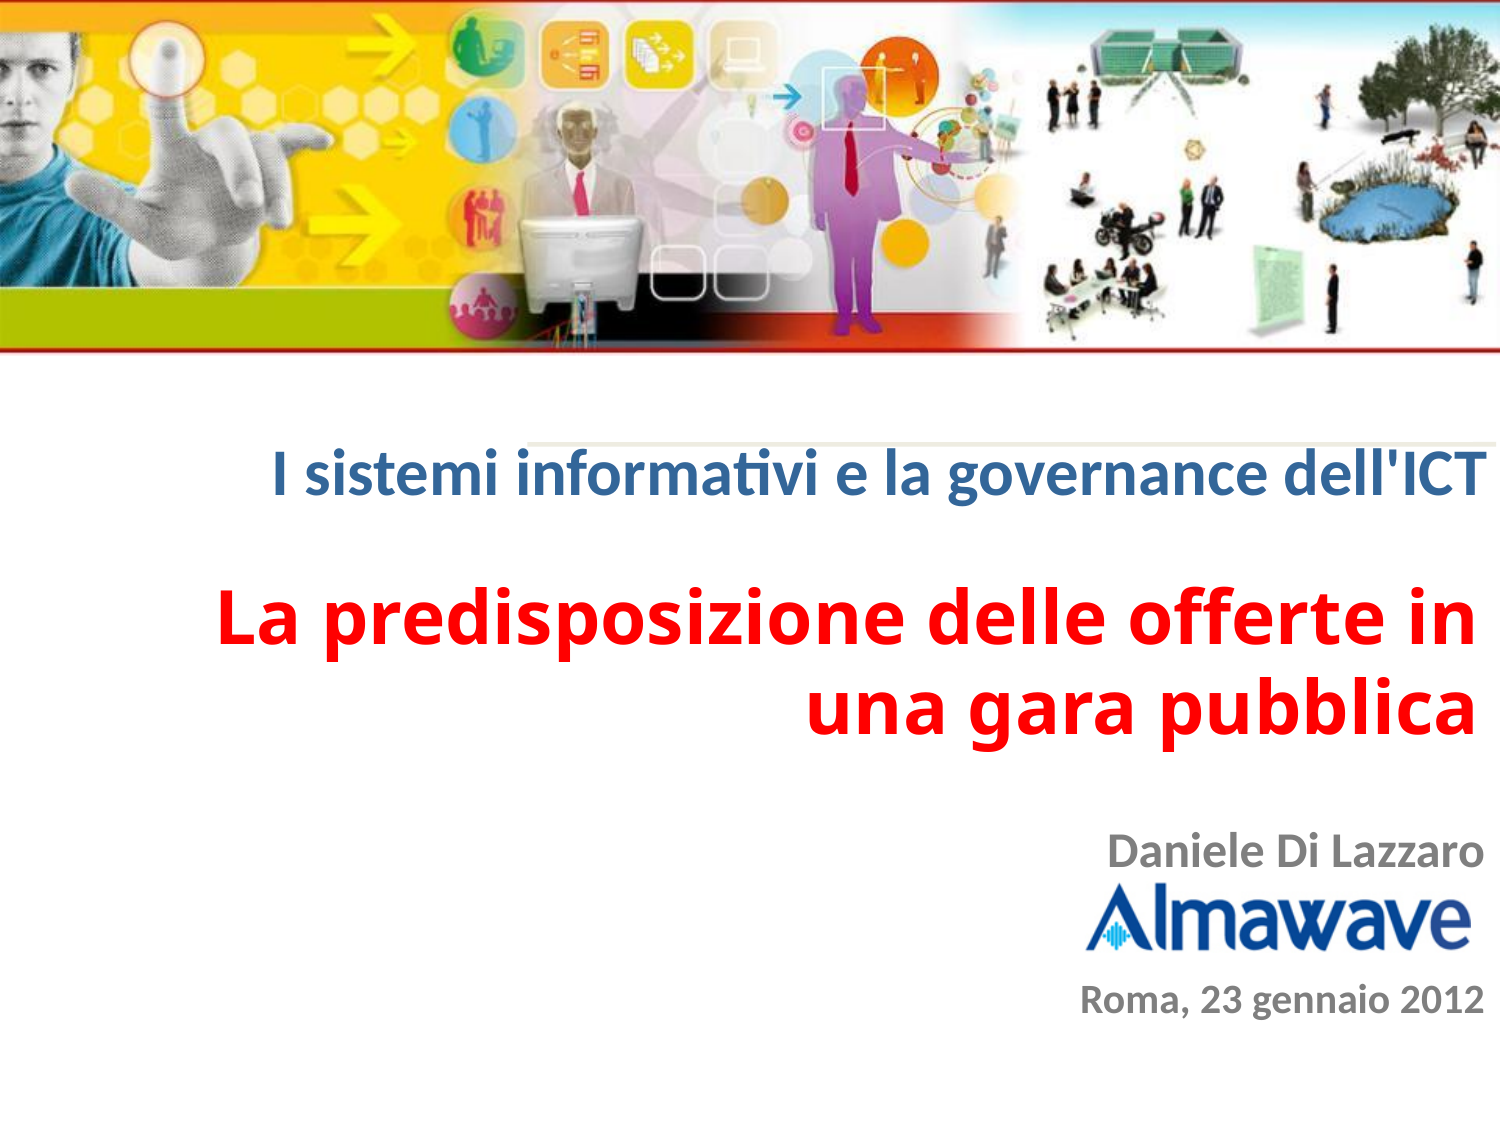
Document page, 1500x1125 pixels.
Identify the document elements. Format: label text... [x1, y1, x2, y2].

text_box Daniele Di Lazzaro [1068, 810, 1500, 886]
picture [0, 0, 1500, 357]
text_box Roma, 23 gennaio 2012 [974, 964, 1500, 1029]
picture [1083, 881, 1471, 953]
text_box I sistemi informativi e la governance dell'ICT [0, 421, 1500, 596]
text_box La predisposizione delle offerte in una gara pubblica [188, 596, 1495, 848]
